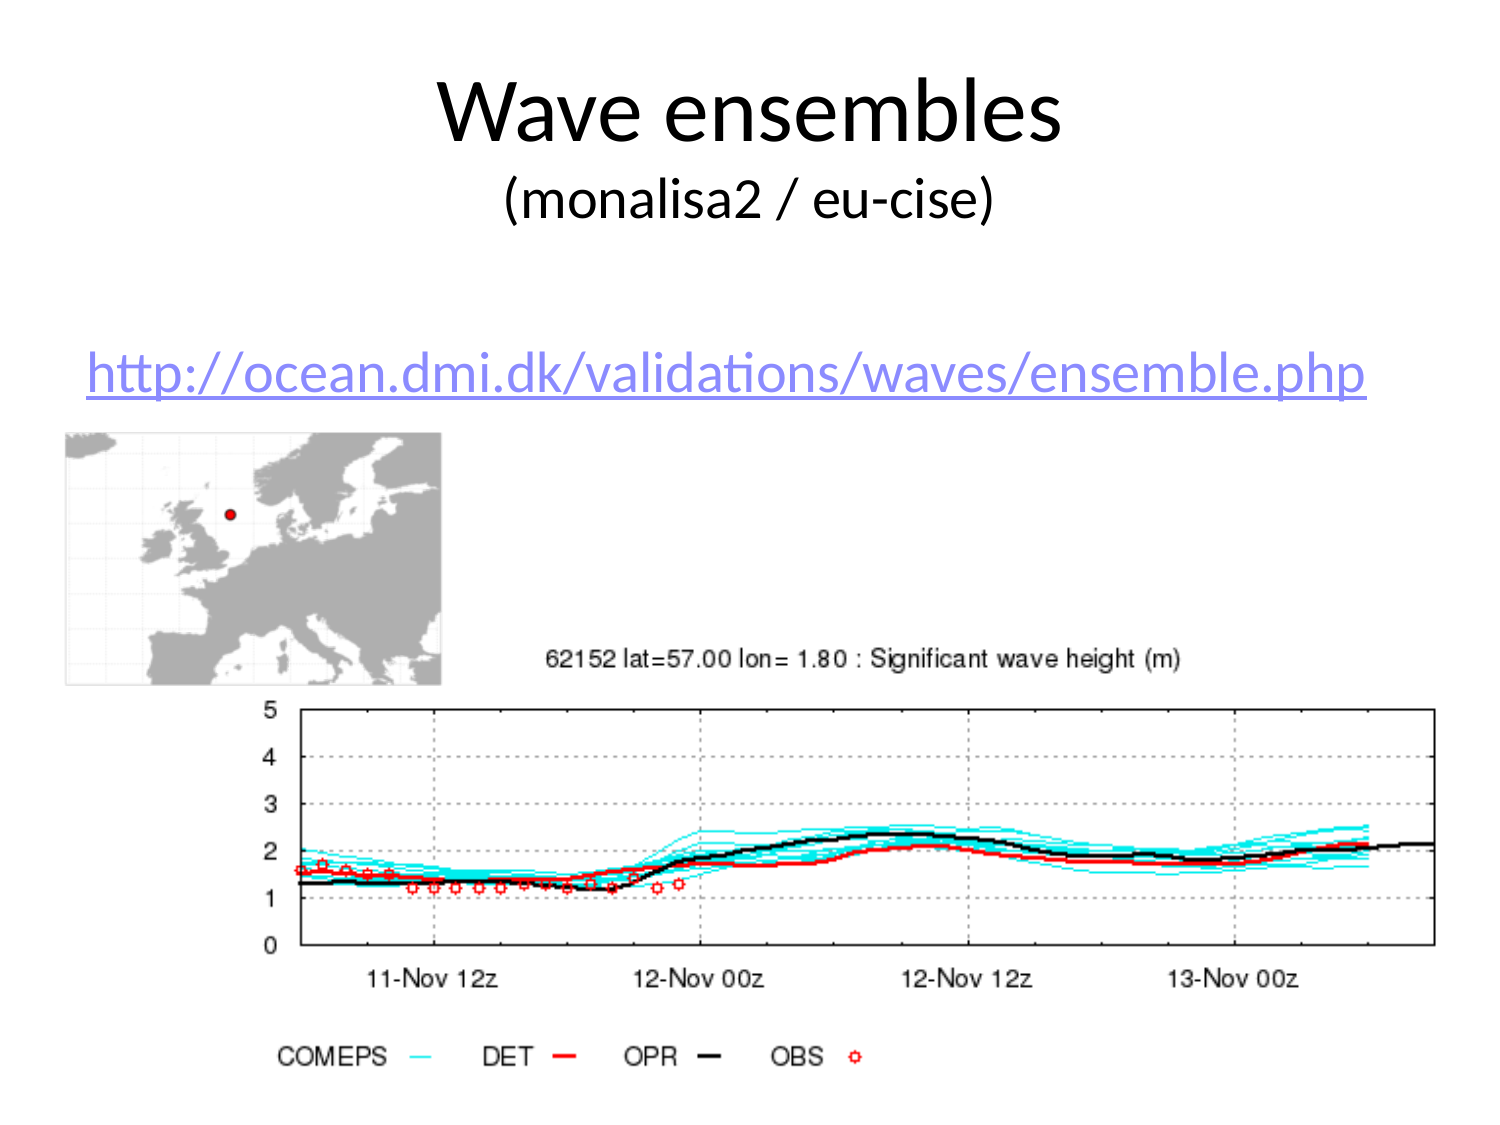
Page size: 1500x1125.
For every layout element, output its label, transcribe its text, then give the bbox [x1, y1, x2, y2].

title Wave ensembles (monalisa2 / eu-cise) [112, 19, 1388, 261]
subtitle http://ocean.dmi.dk/validations/waves/ensemble.php [53, 326, 1400, 965]
picture [64, 432, 1483, 1080]
